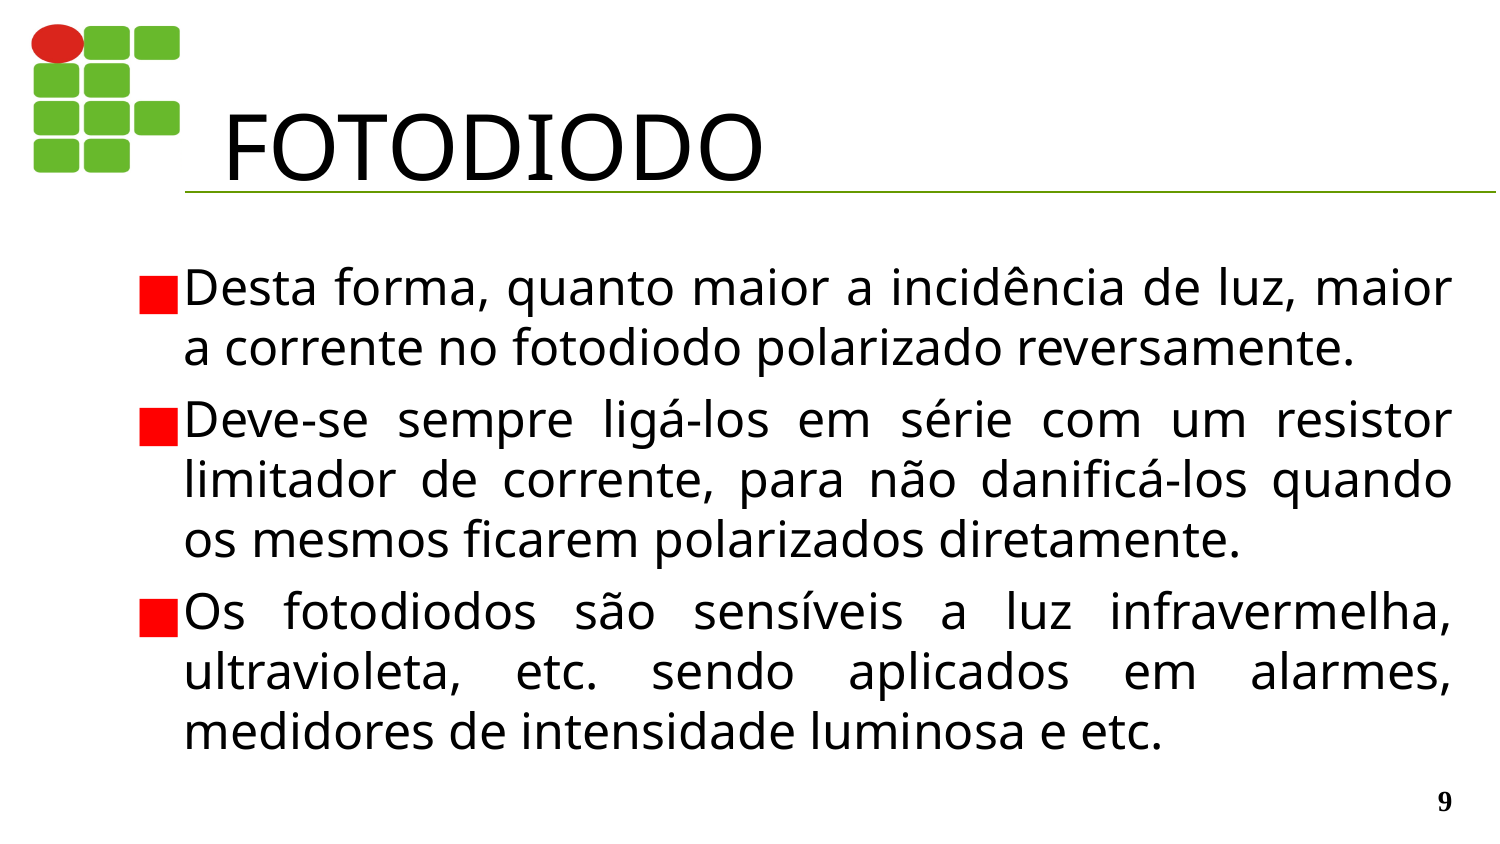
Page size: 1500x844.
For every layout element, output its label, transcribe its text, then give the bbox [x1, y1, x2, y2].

text_box ‹#› [1155, 774, 1468, 825]
title FOTODIODO [206, 26, 1468, 207]
list Desta forma, quanto maior a incidência de luz, maior a corrente no fotodiodo polarizado reversamente. Deve-se sempre ligá-los em série com um resistor limitador de corrente, para não danificá-los quando os mesmos ficarem polarizados diretamente. Os fotodiodos são sensíveis a luz infravermelha, ultravioleta, etc. sendo aplicados em alarmes, medidores de intensidade luminosa e etc. [46, 248, 1469, 774]
picture [29, 23, 182, 174]
